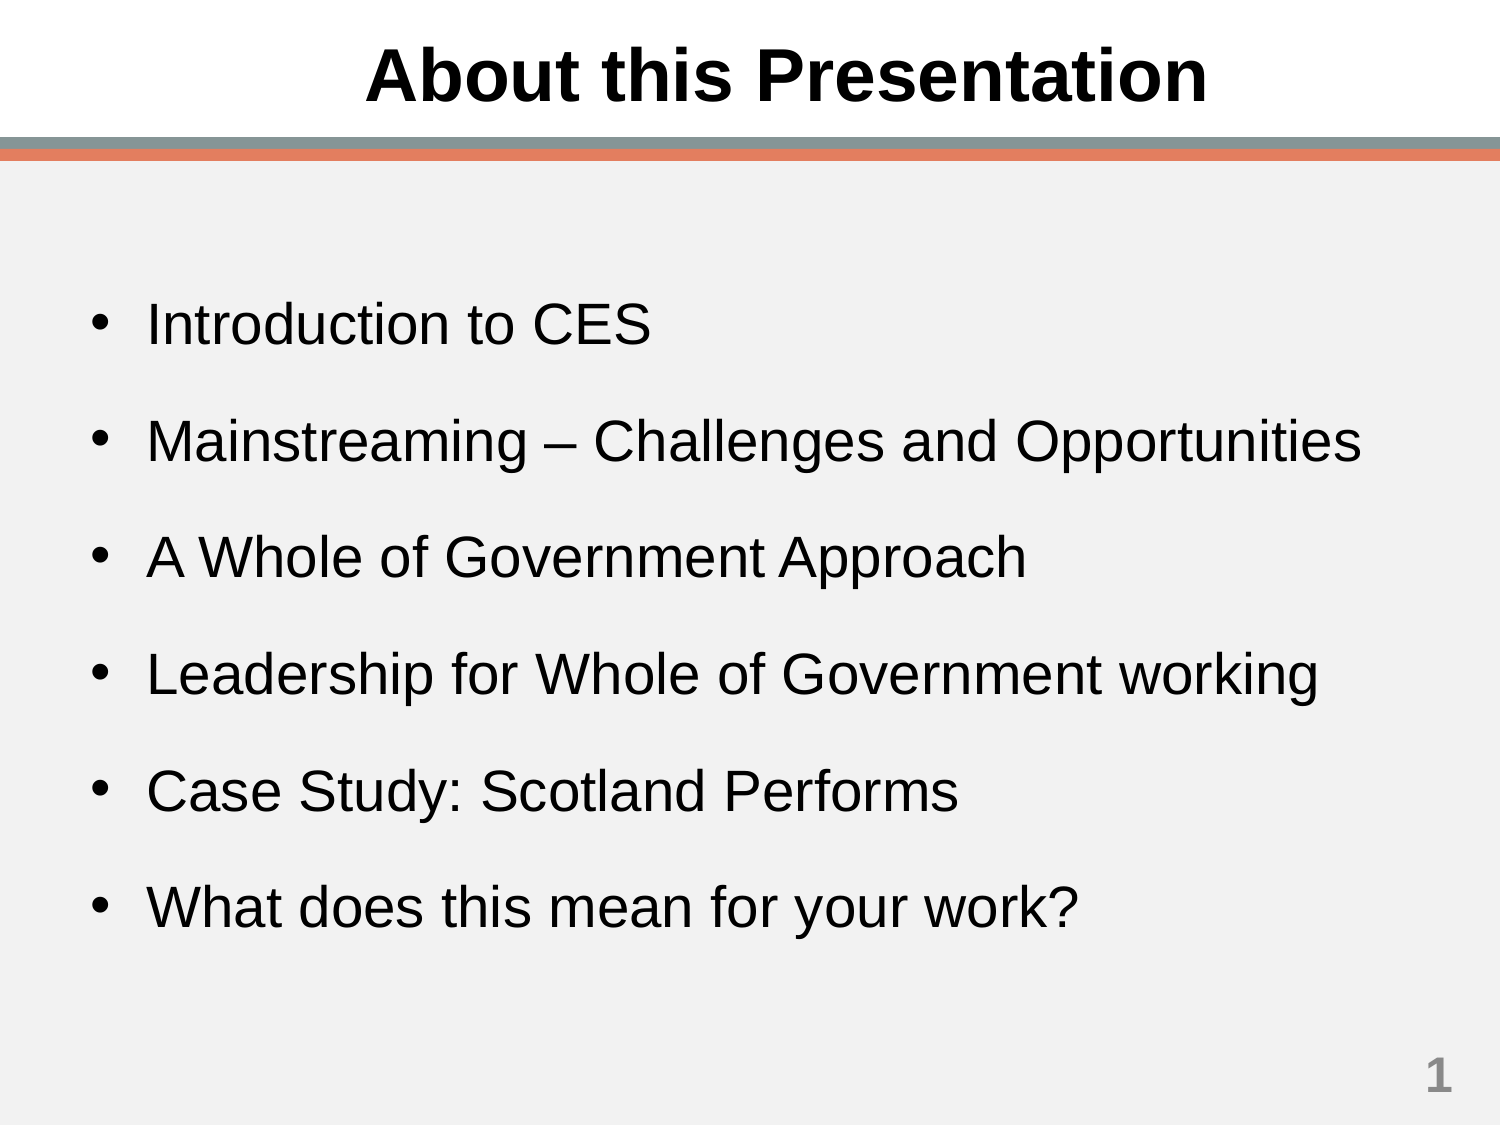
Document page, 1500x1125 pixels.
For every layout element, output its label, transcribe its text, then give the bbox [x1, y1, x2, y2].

slide_number 1 [1117, 1042, 1468, 1103]
title About this Presentation [112, 12, 1463, 131]
list Introduction to CES Mainstreaming – Challenges and Opportunities A Whole of Government Approach Leadership for Whole of Government working Case Study: Scotland Performs What does this mean for your work? [75, 243, 1463, 1102]
